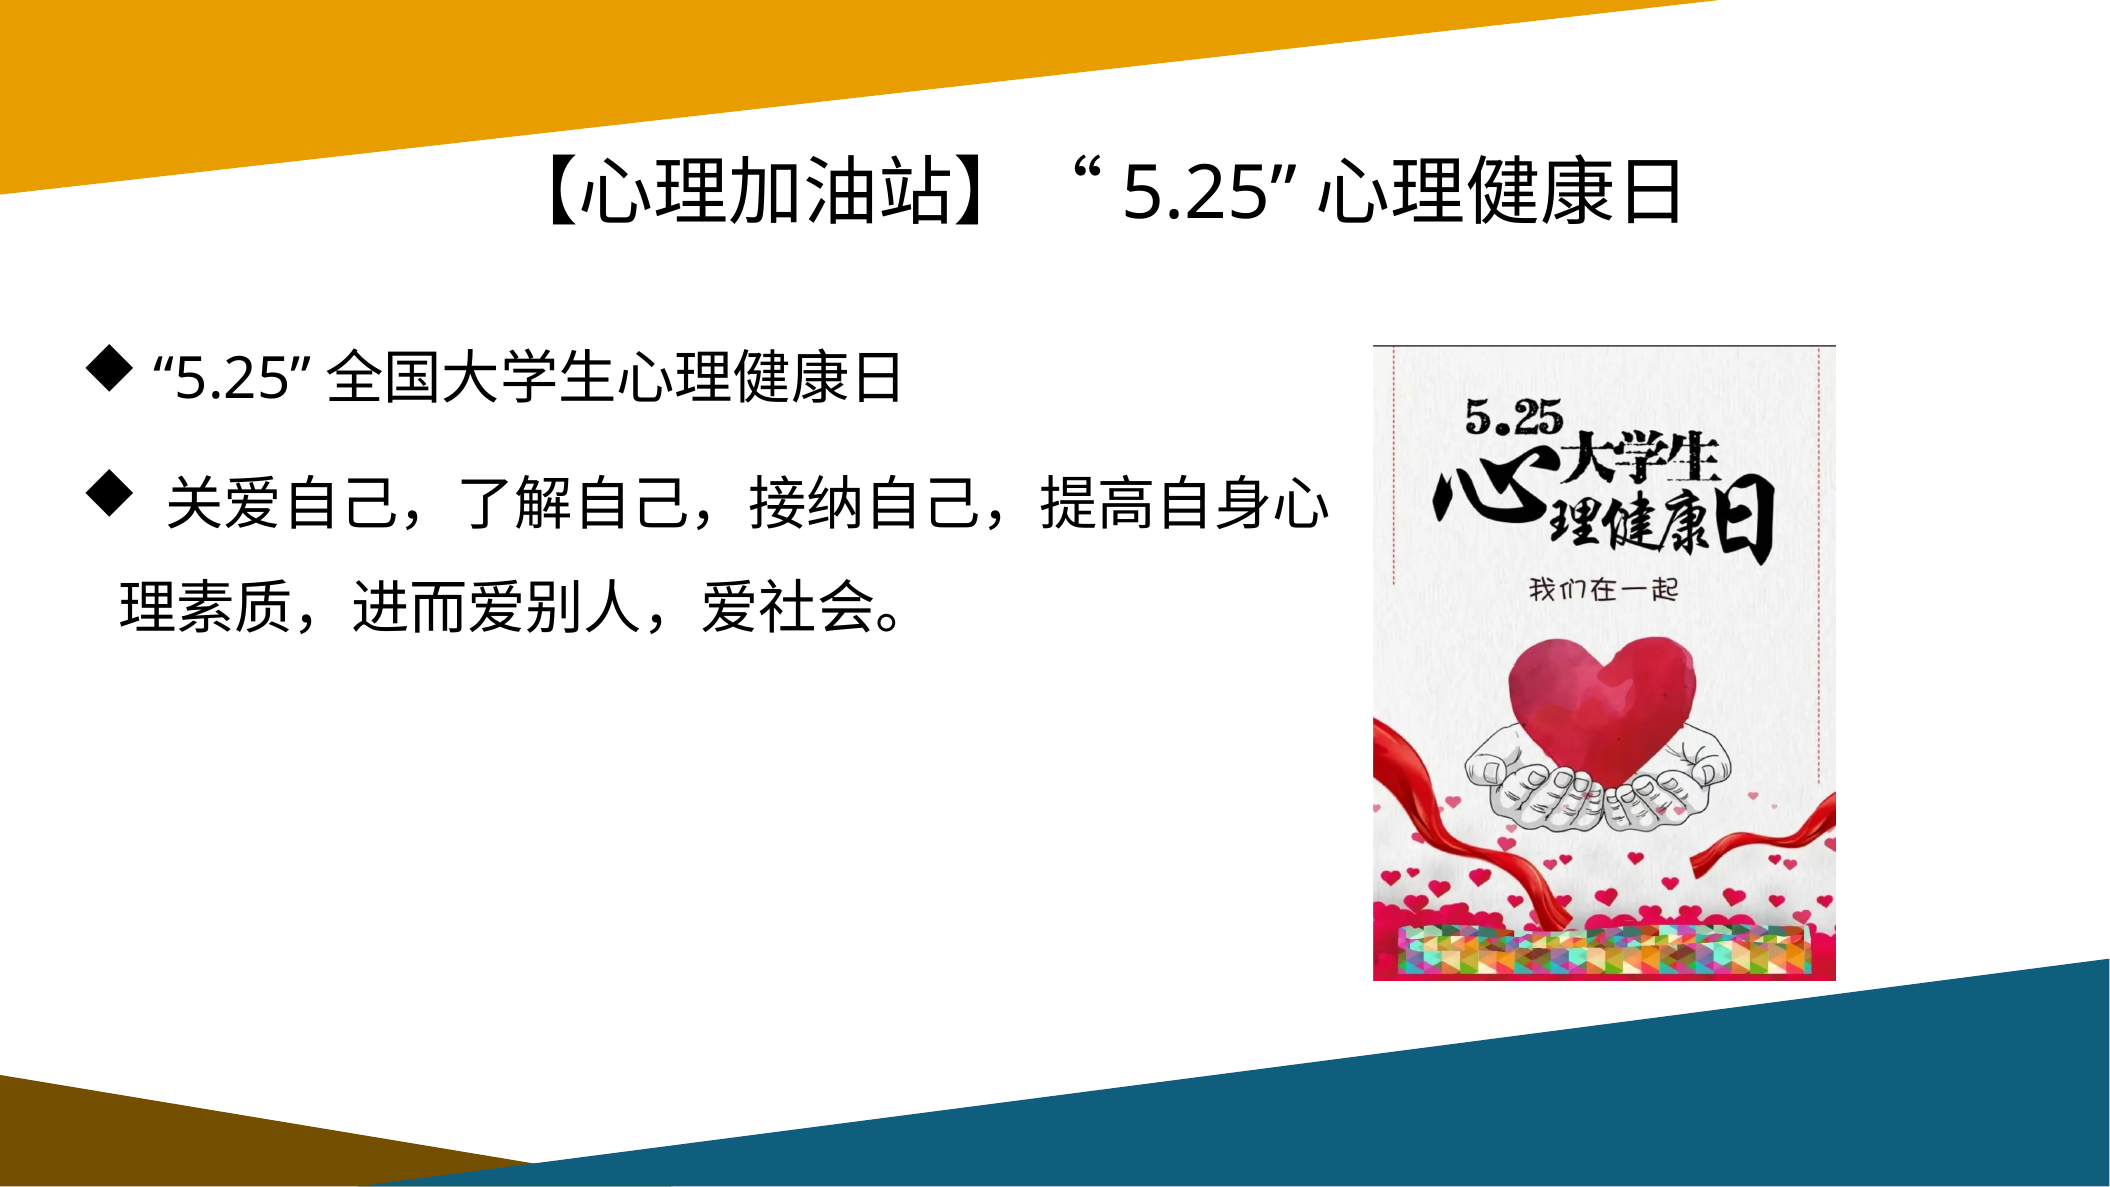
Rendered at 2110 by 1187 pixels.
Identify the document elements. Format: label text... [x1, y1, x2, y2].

title 【心理加油站】“5.25”心理健康日 [145, 108, 1965, 280]
list “5.25”全国大学生心理健康日 关爱自己，了解自己，接纳自己，提高自身心理素质，进而爱别人，爱社会。 [65, 297, 1353, 1004]
picture [1373, 345, 1836, 981]
